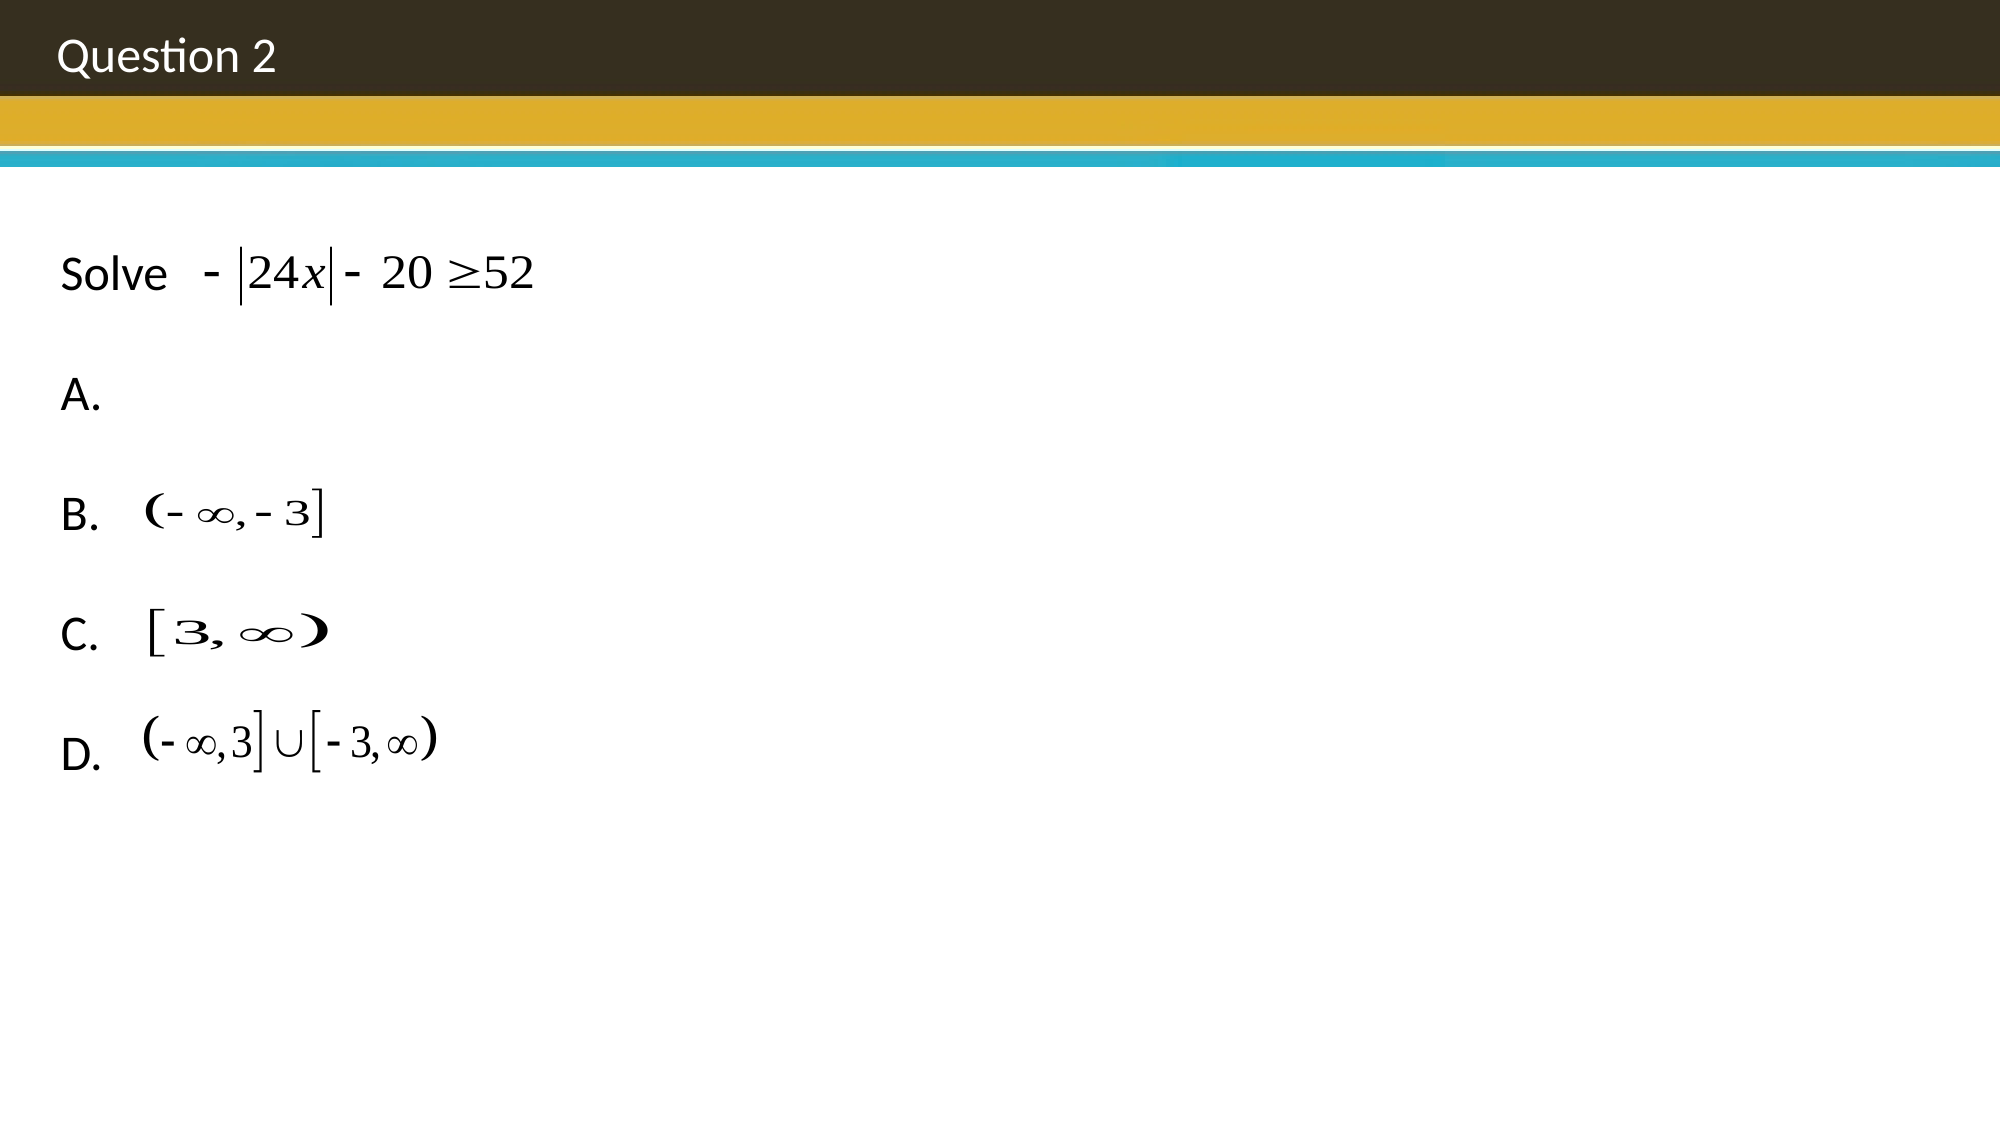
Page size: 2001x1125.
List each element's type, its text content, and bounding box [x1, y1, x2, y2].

text_box Question 2 [41, 14, 293, 90]
picture [137, 606, 335, 666]
picture [137, 706, 441, 784]
picture [137, 485, 335, 548]
picture [0, 0, 2000, 167]
picture [195, 236, 543, 317]
